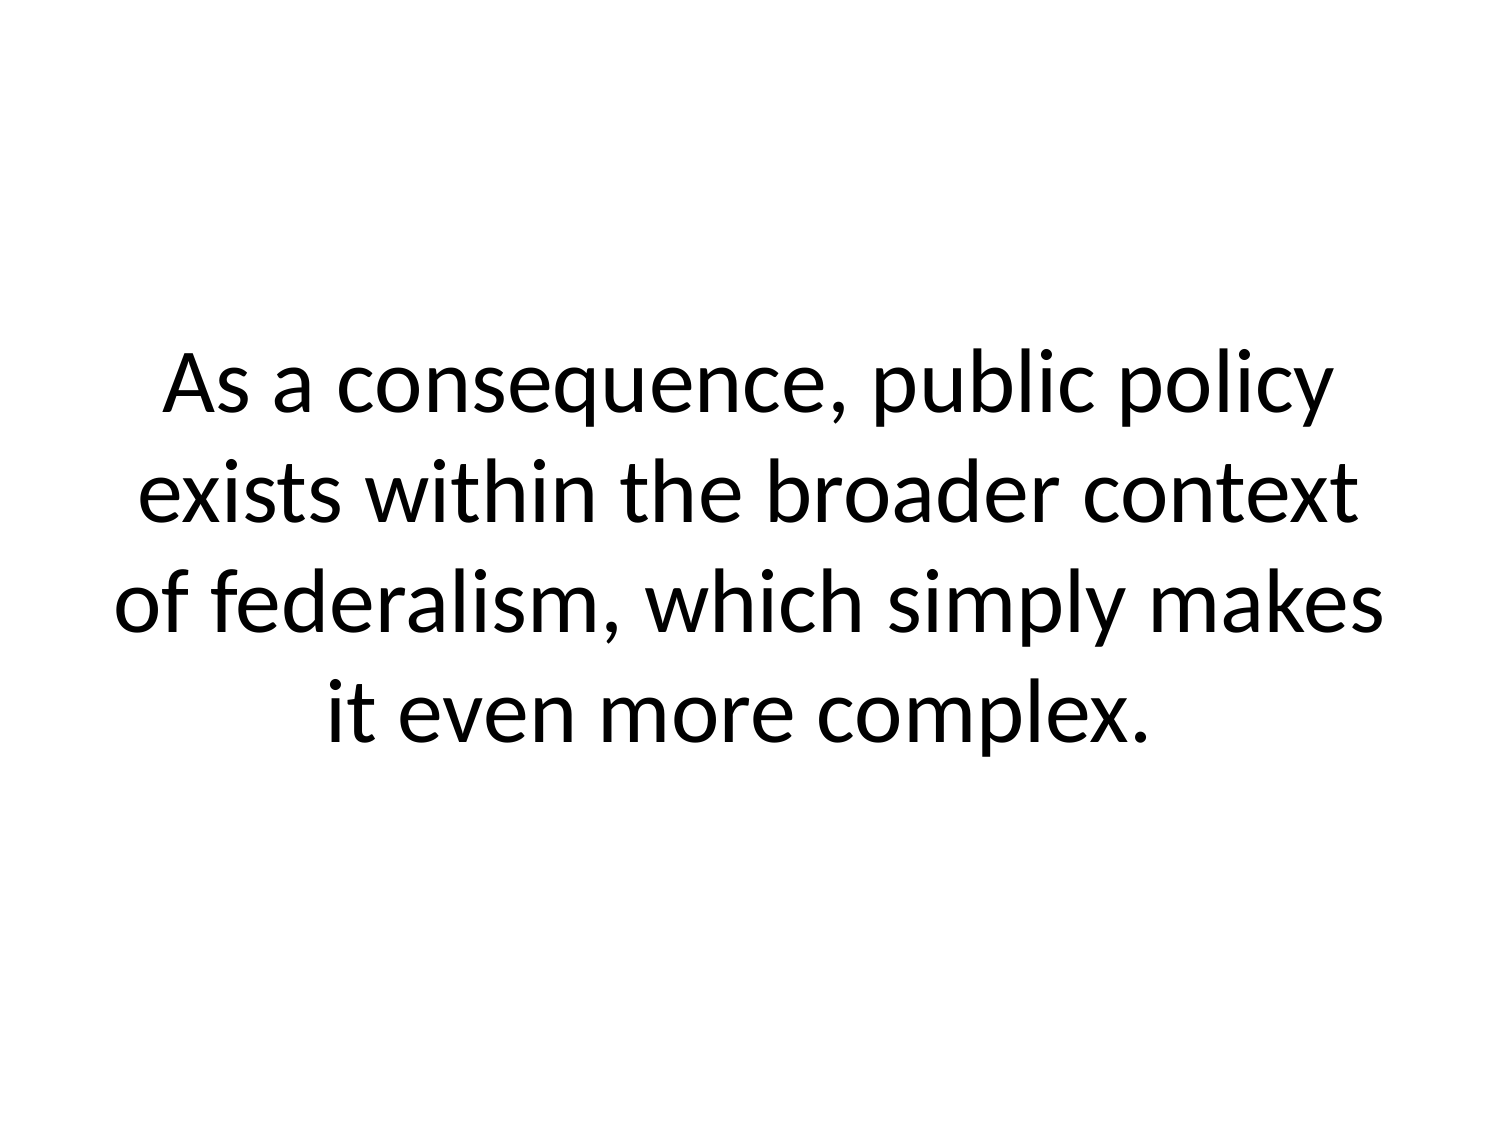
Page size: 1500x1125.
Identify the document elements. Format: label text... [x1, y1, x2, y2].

title As a consequence, public policy exists within the broader context of federalism, which simply makes it even more complex. [75, 45, 1425, 1038]
